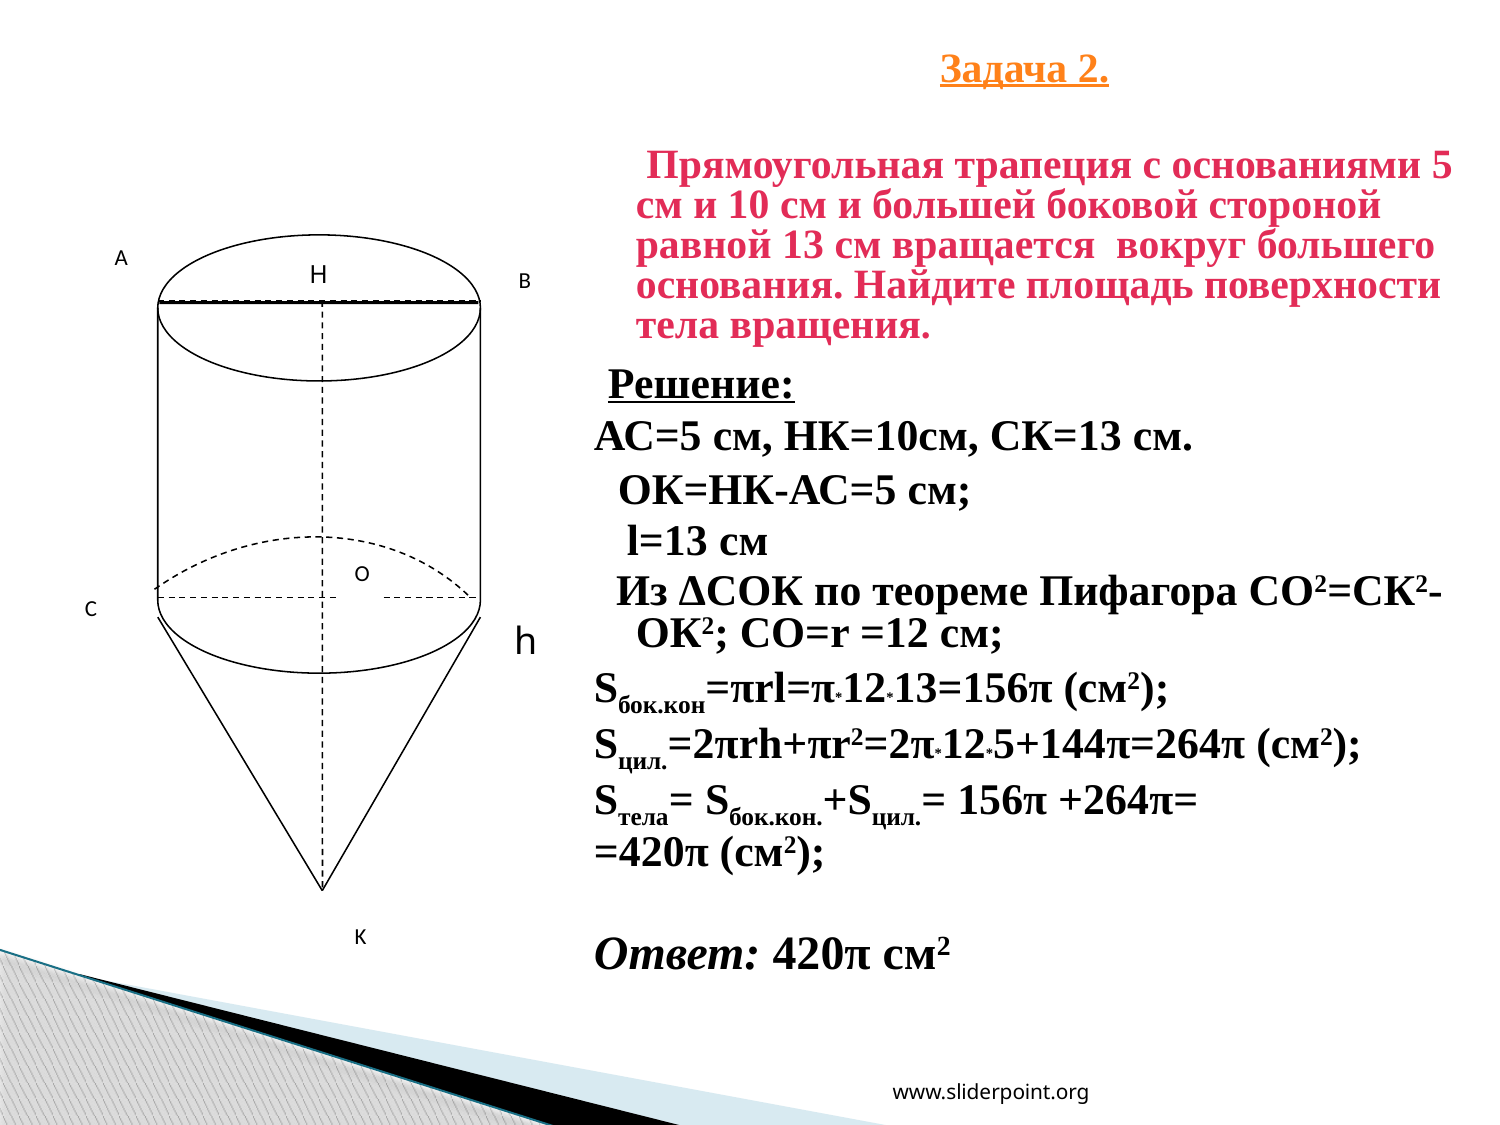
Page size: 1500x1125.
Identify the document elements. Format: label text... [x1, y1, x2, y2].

list Задача 2. Прямоугольная трапеция с основаниями 5 см и 10 см и большей боковой стороной равной 13 см вращается вокруг большего основания. Найдите площадь поверхности тела вращения. Решение: АС=5 см, НК=10см, СК=13 см. ОК=НК-АС=5 см; l=13 см Из ΔСОК по теореме Пифагора СО2=СК2-ОК2; СО=r =12 см; Sбок.кон=πrl=π*12*13=156π (см2); Sцил.=2πrh+πr2=2π*12*5+144π=264π (см2); Sтела= Sбок.кон.+Sцил.= 156π +264π= =420π (см2); Ответ: 420π см2 [560, 42, 1471, 1059]
footer www.sliderpoint.org [718, 1051, 1105, 1112]
text_box А [99, 234, 141, 285]
text_box h [503, 609, 529, 659]
text_box C [70, 585, 111, 636]
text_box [157, 234, 481, 891]
text_box K [339, 913, 381, 964]
text_box B [503, 257, 545, 308]
